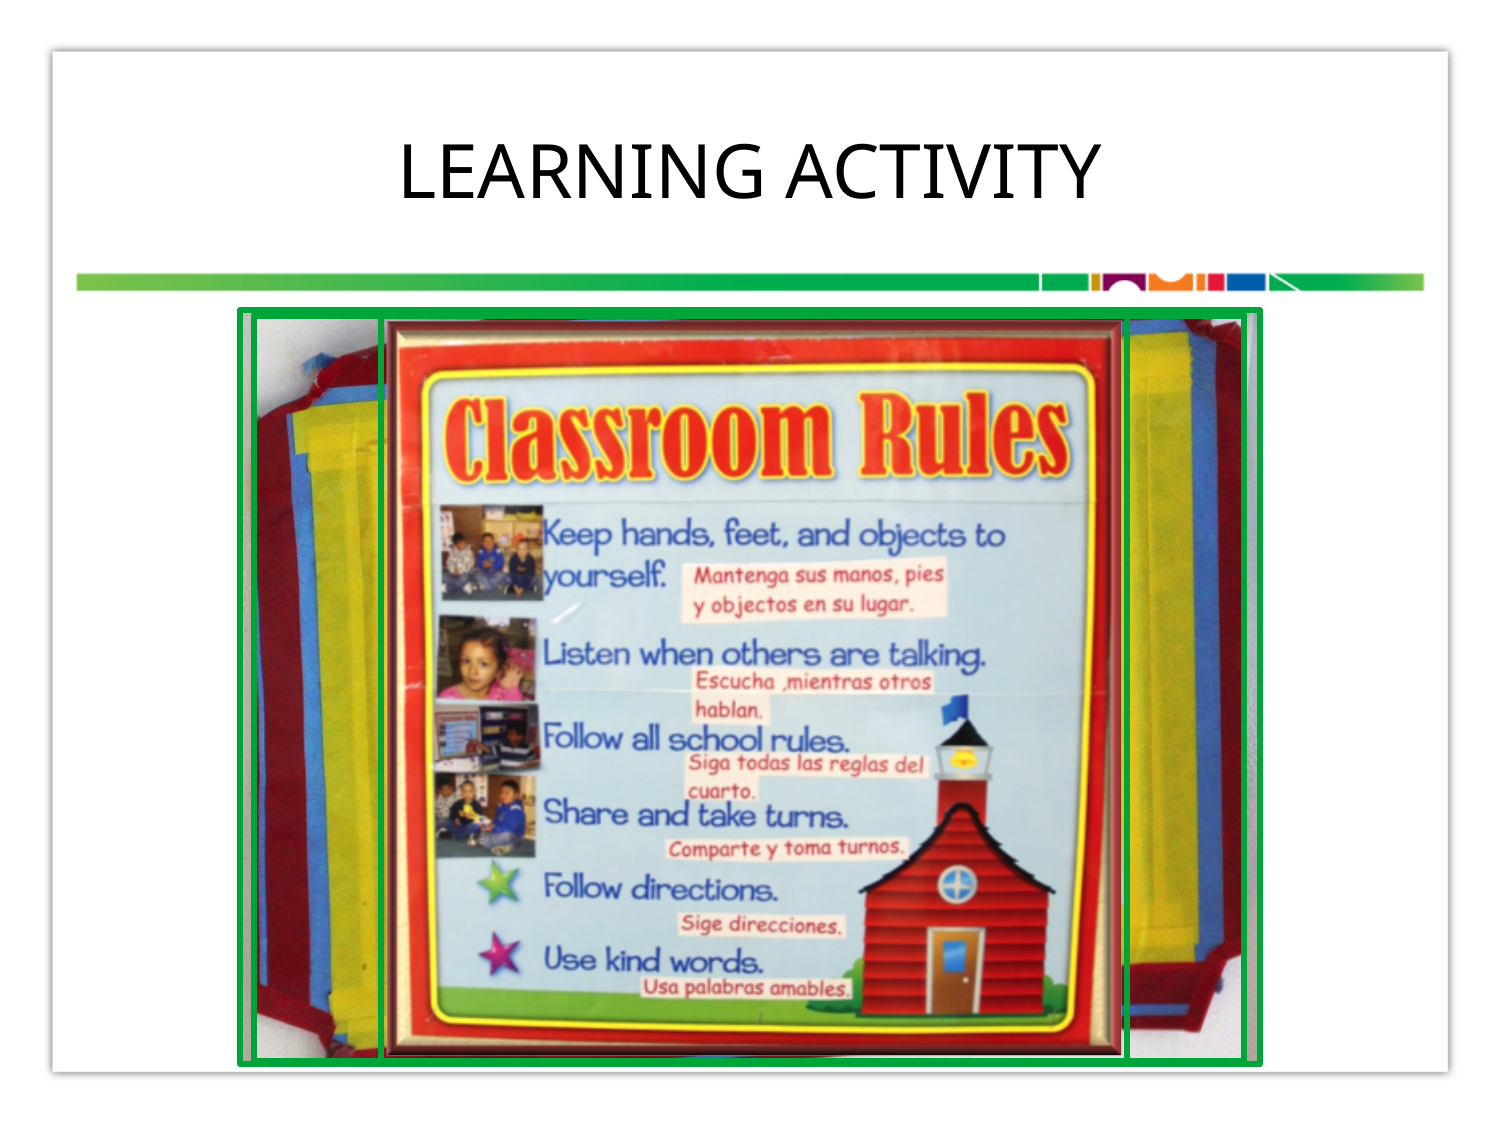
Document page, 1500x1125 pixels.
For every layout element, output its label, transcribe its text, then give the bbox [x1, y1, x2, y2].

picture [0, 0, 1500, 1125]
title Learning Activity [54, 75, 1446, 263]
